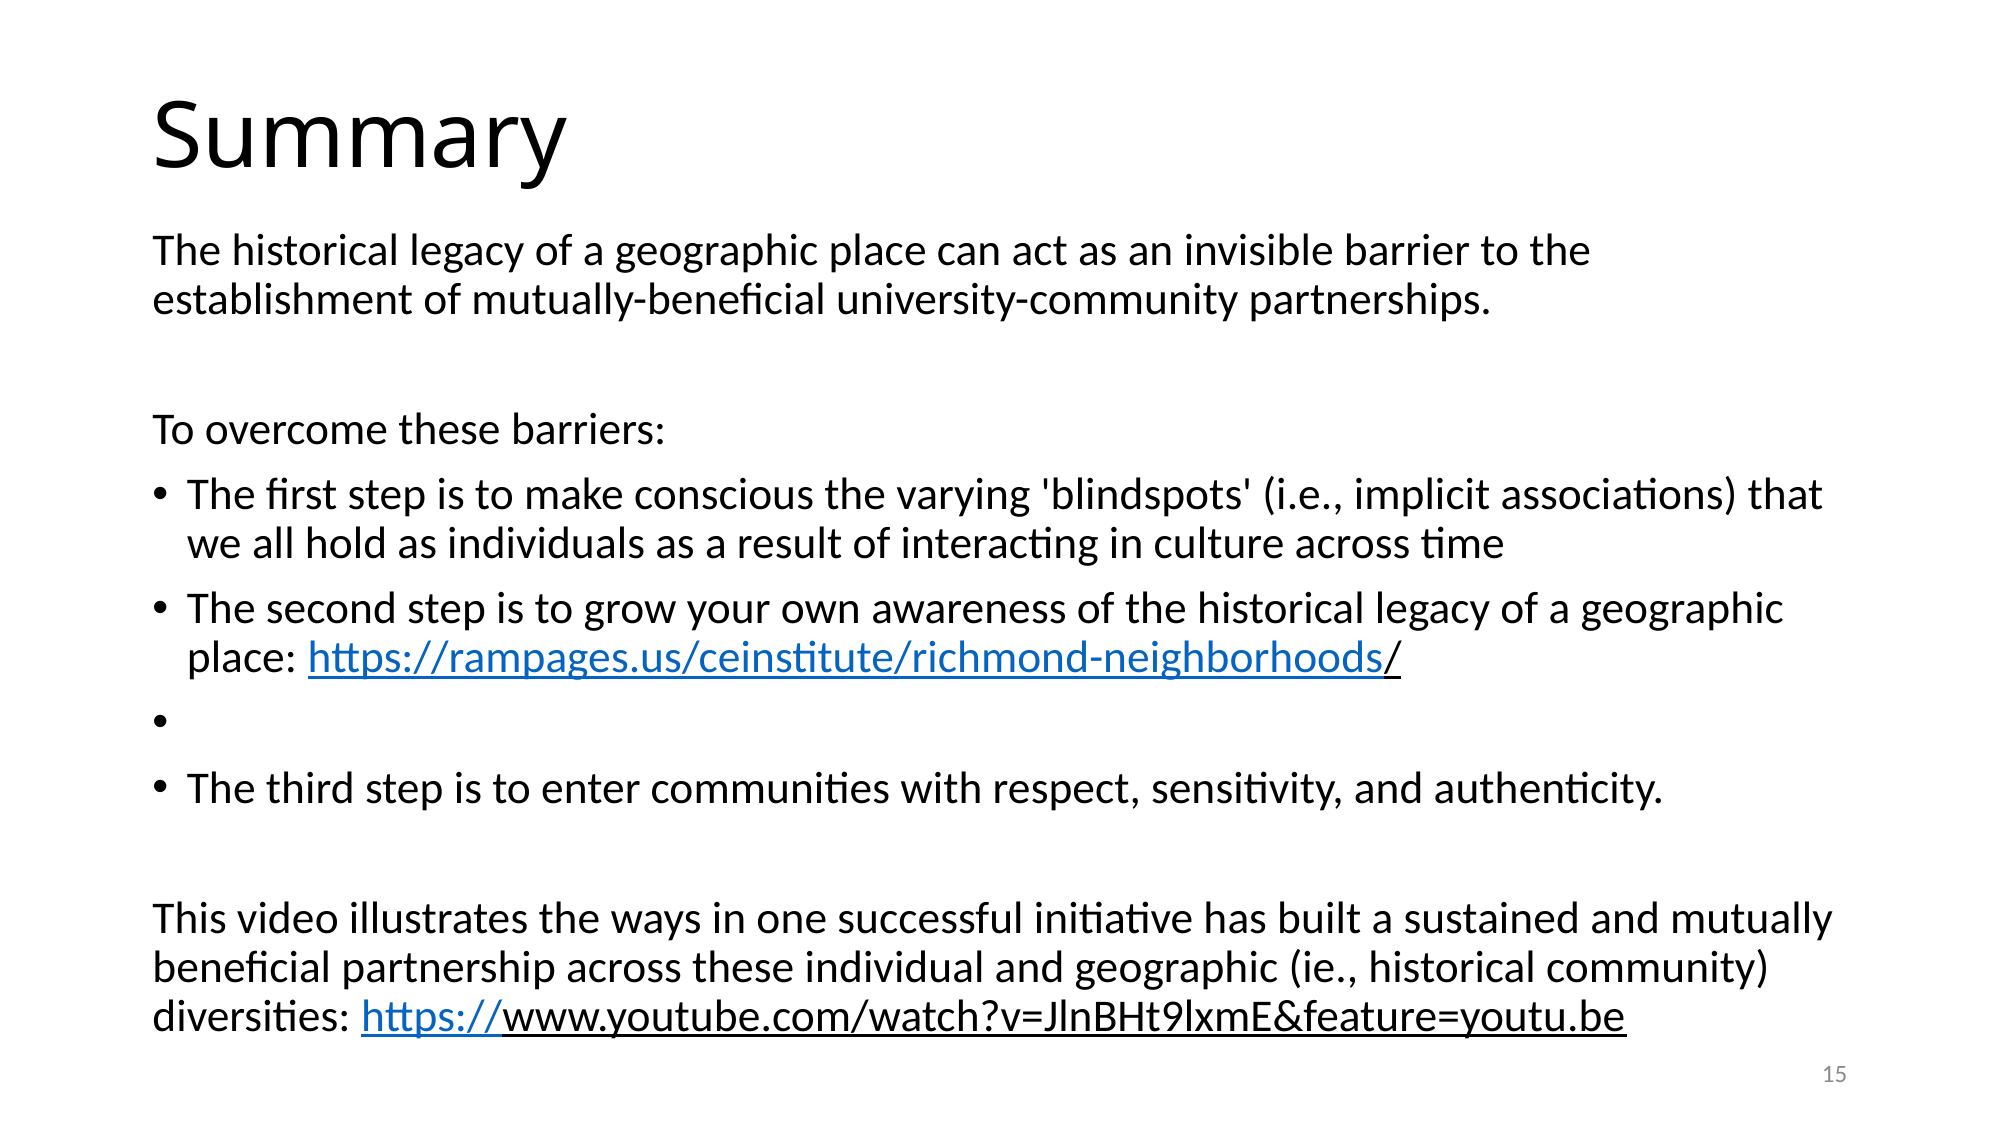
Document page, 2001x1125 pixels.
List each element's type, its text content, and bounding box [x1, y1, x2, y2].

slide_number 15 [1412, 1042, 1863, 1103]
list The historical legacy of a geographic place can act as an invisible barrier to the establishment of mutually-beneficial university-community partnerships. To overcome these barriers: The first step is to make conscious the varying 'blindspots' (i.e., implicit associations) that we all hold as individuals as a result of interacting in culture across time The second step is to grow your own awareness of the historical legacy of a geographic place: https://rampages.us/ceinstitute/richmond-neighborhoods/ The third step is to enter communities with respect, sensitivity, and authenticity. This video illustrates the ways in one successful initiative has built a sustained and mutually beneficial partnership across these individual and geographic (ie., historical community) diversities: https://www.youtube.com/watch?v=JlnBHt9lxmE&feature=youtu.be [137, 218, 1863, 1073]
title Summary [137, 29, 1863, 218]
